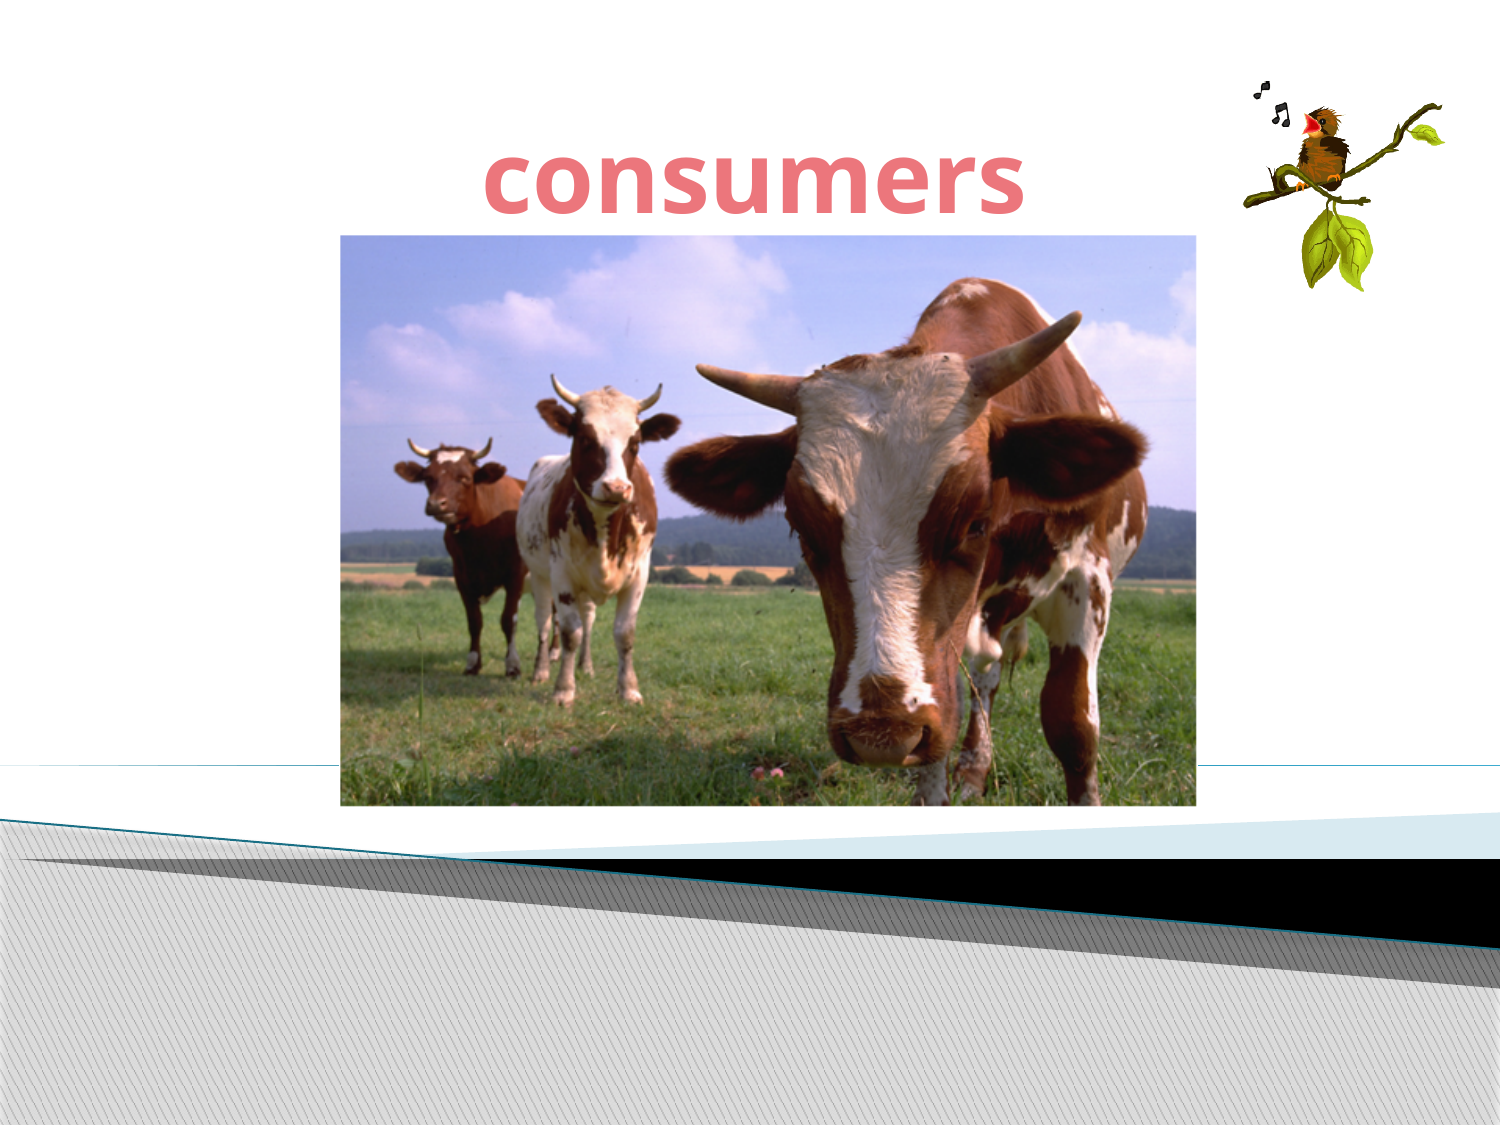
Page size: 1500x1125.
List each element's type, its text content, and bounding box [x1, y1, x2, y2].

picture [339, 234, 1198, 808]
title consumers [117, 0, 1393, 242]
picture [1241, 81, 1446, 292]
picture [5, 859, 1500, 989]
